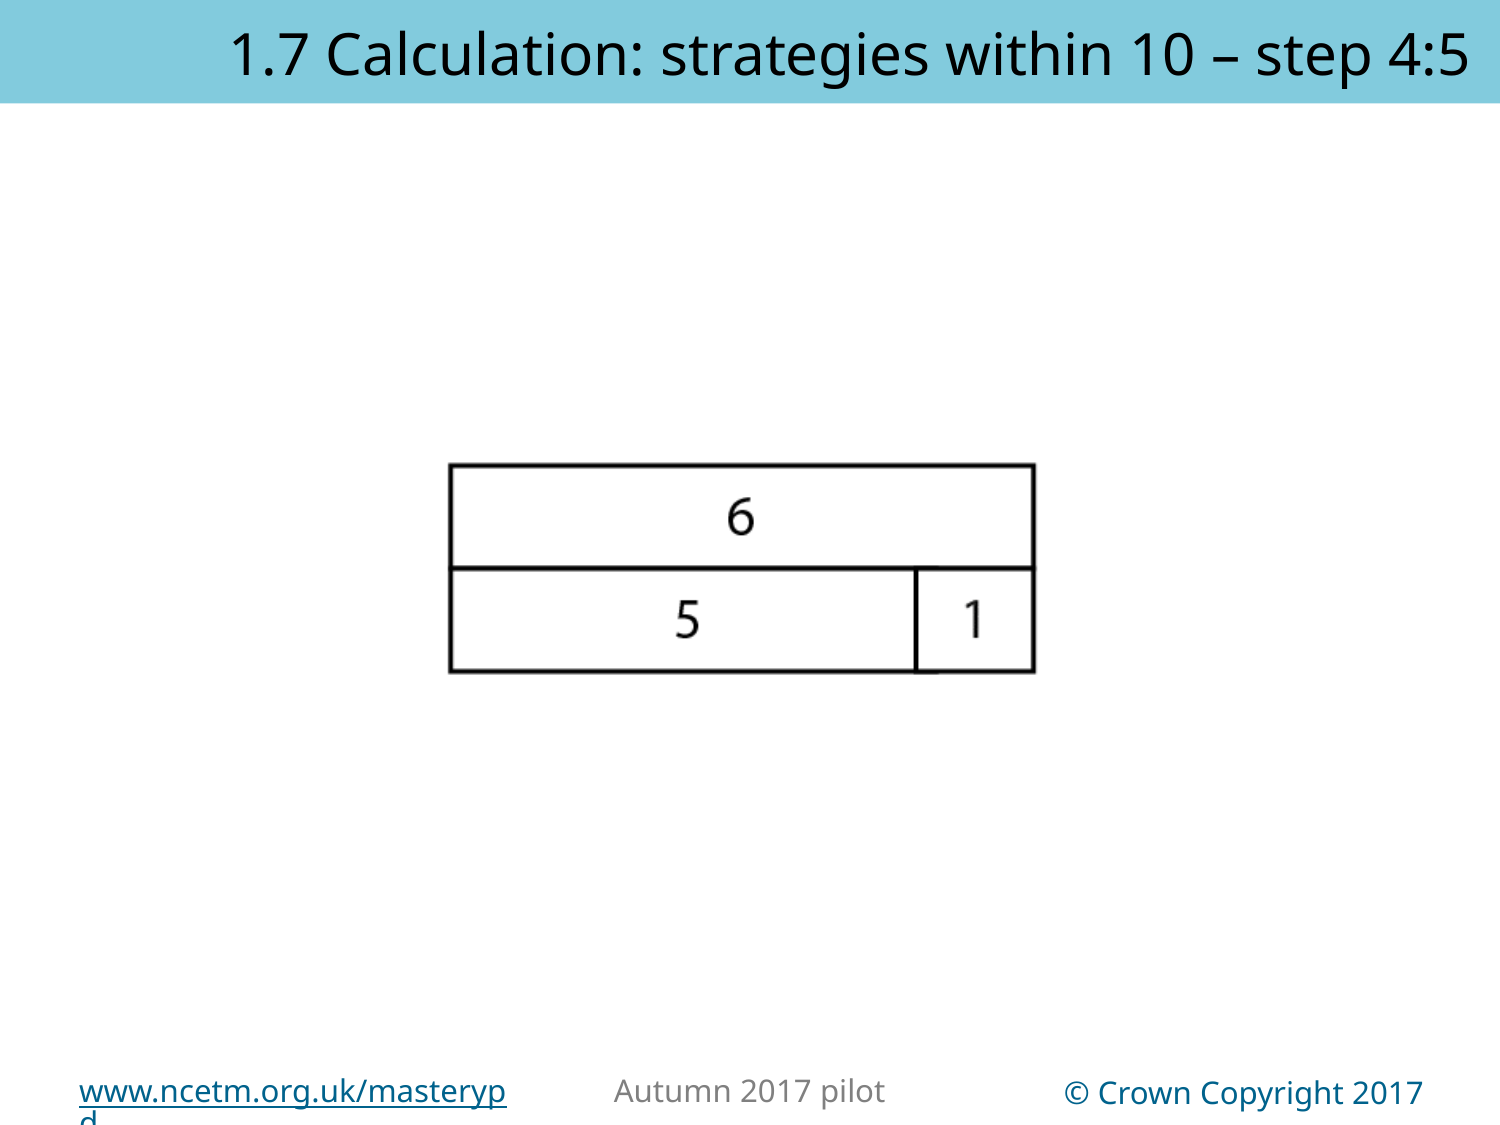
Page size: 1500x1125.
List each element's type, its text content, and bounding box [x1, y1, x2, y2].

picture [434, 438, 1066, 686]
list 1.7 Calculation: strategies within 10 – step 4:5 [0, 0, 1500, 104]
